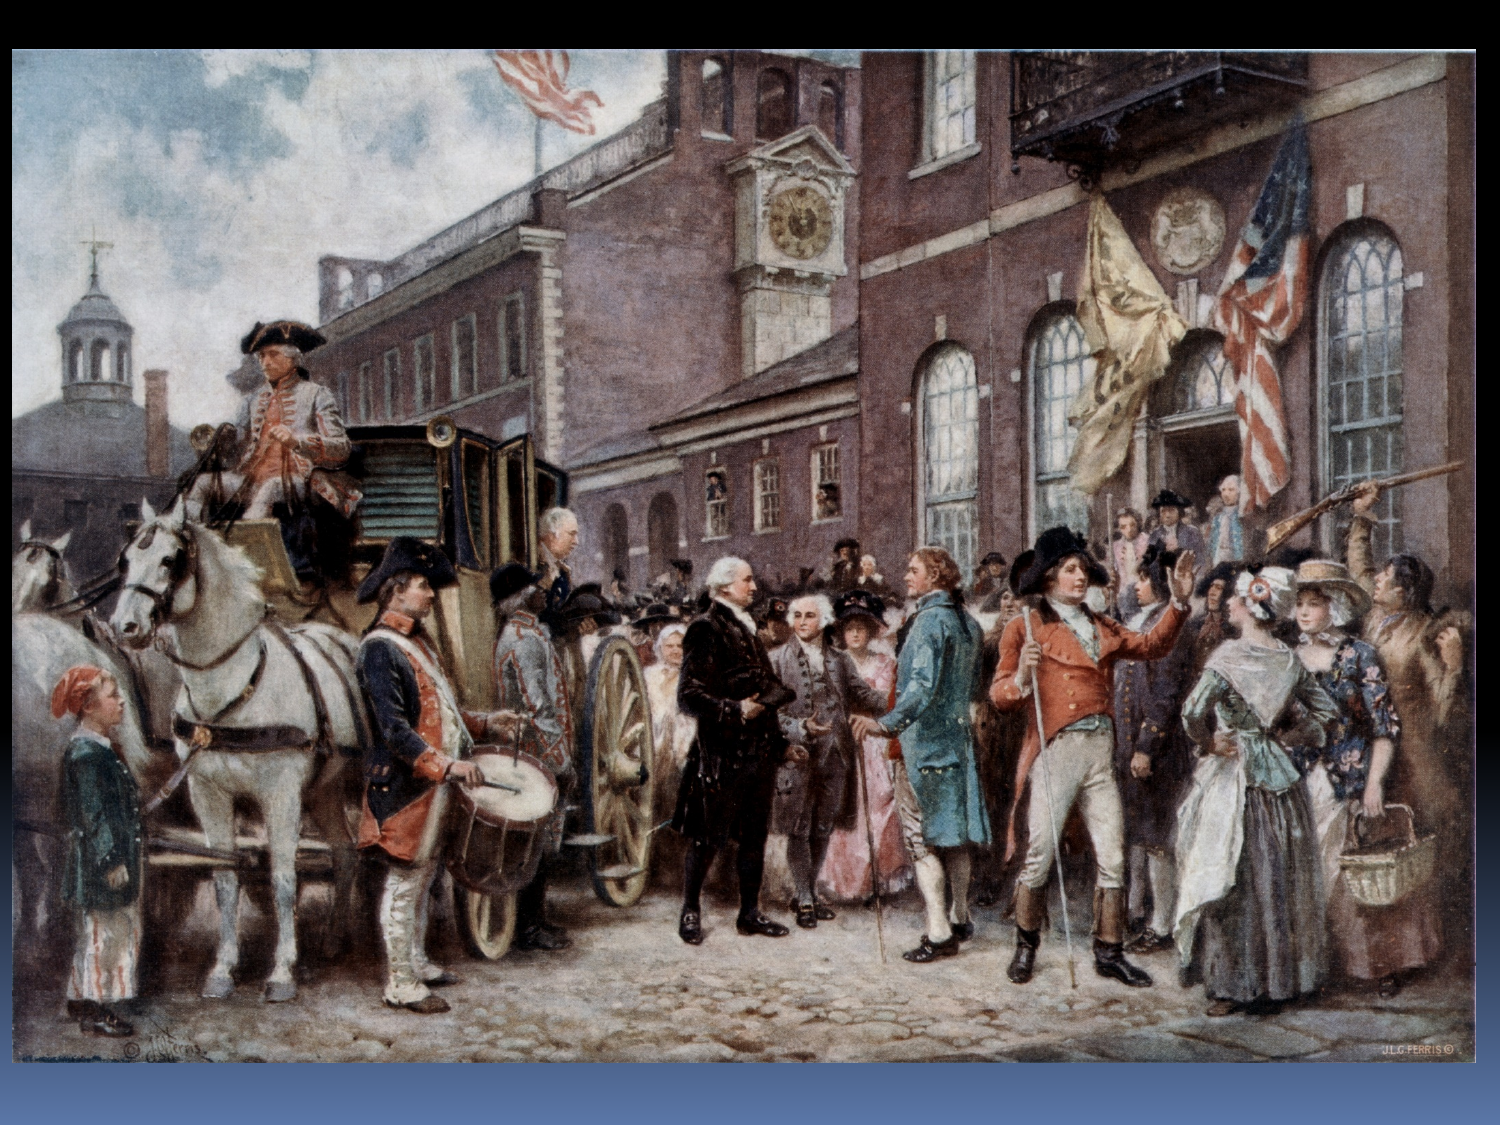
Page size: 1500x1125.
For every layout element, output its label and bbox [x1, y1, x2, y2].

picture [12, 49, 1477, 1063]
